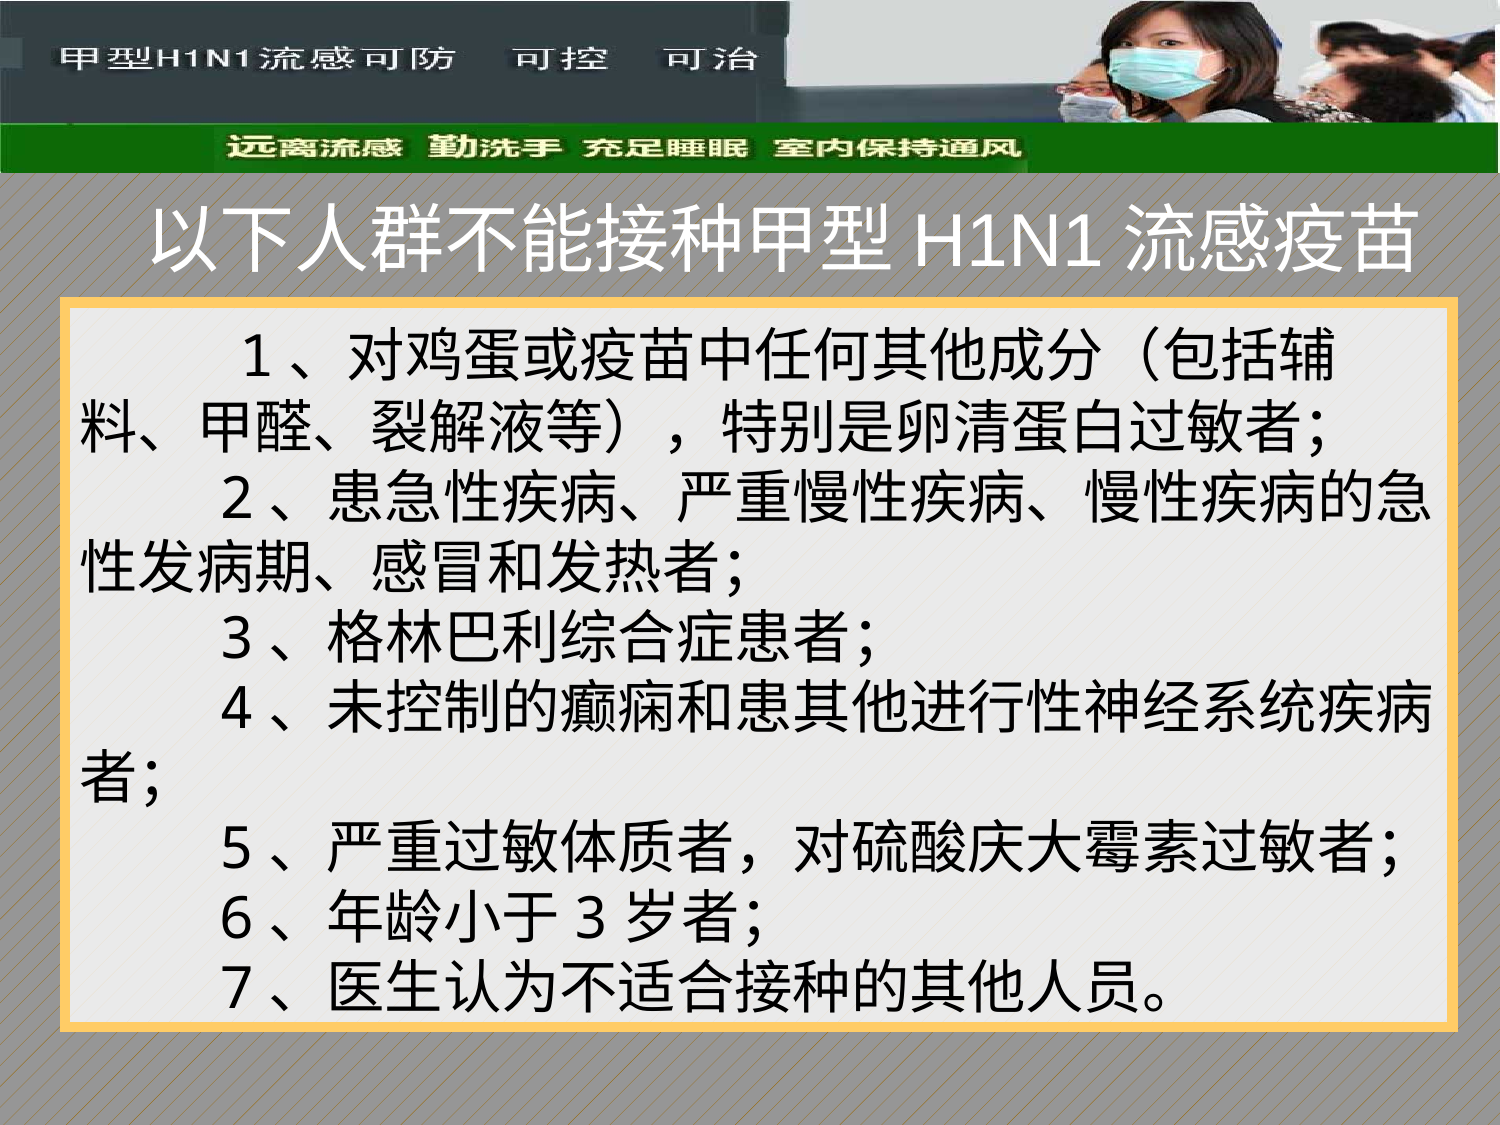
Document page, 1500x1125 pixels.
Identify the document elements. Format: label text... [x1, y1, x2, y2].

picture [0, 0, 1500, 173]
text_box 1、对鸡蛋或疫苗中任何其他成分（包括辅料、甲醛、裂解液等），特别是卵清蛋白过敏者； 2、患急性疾病、严重慢性疾病、慢性疾病的急性发病期、感冒和发热者； 3、格林巴利综合症患者； 4、未控制的癫痫和患其他进行性神经系统疾病者； 5、严重过敏体质者，对硫酸庆大霉素过敏者； 6、年龄小于3岁者； 7、医生认为不适合接种的其他人员。 [64, 302, 1453, 1028]
text_box 以下人群不能接种甲型H1N1流感疫苗 [129, 184, 1438, 290]
